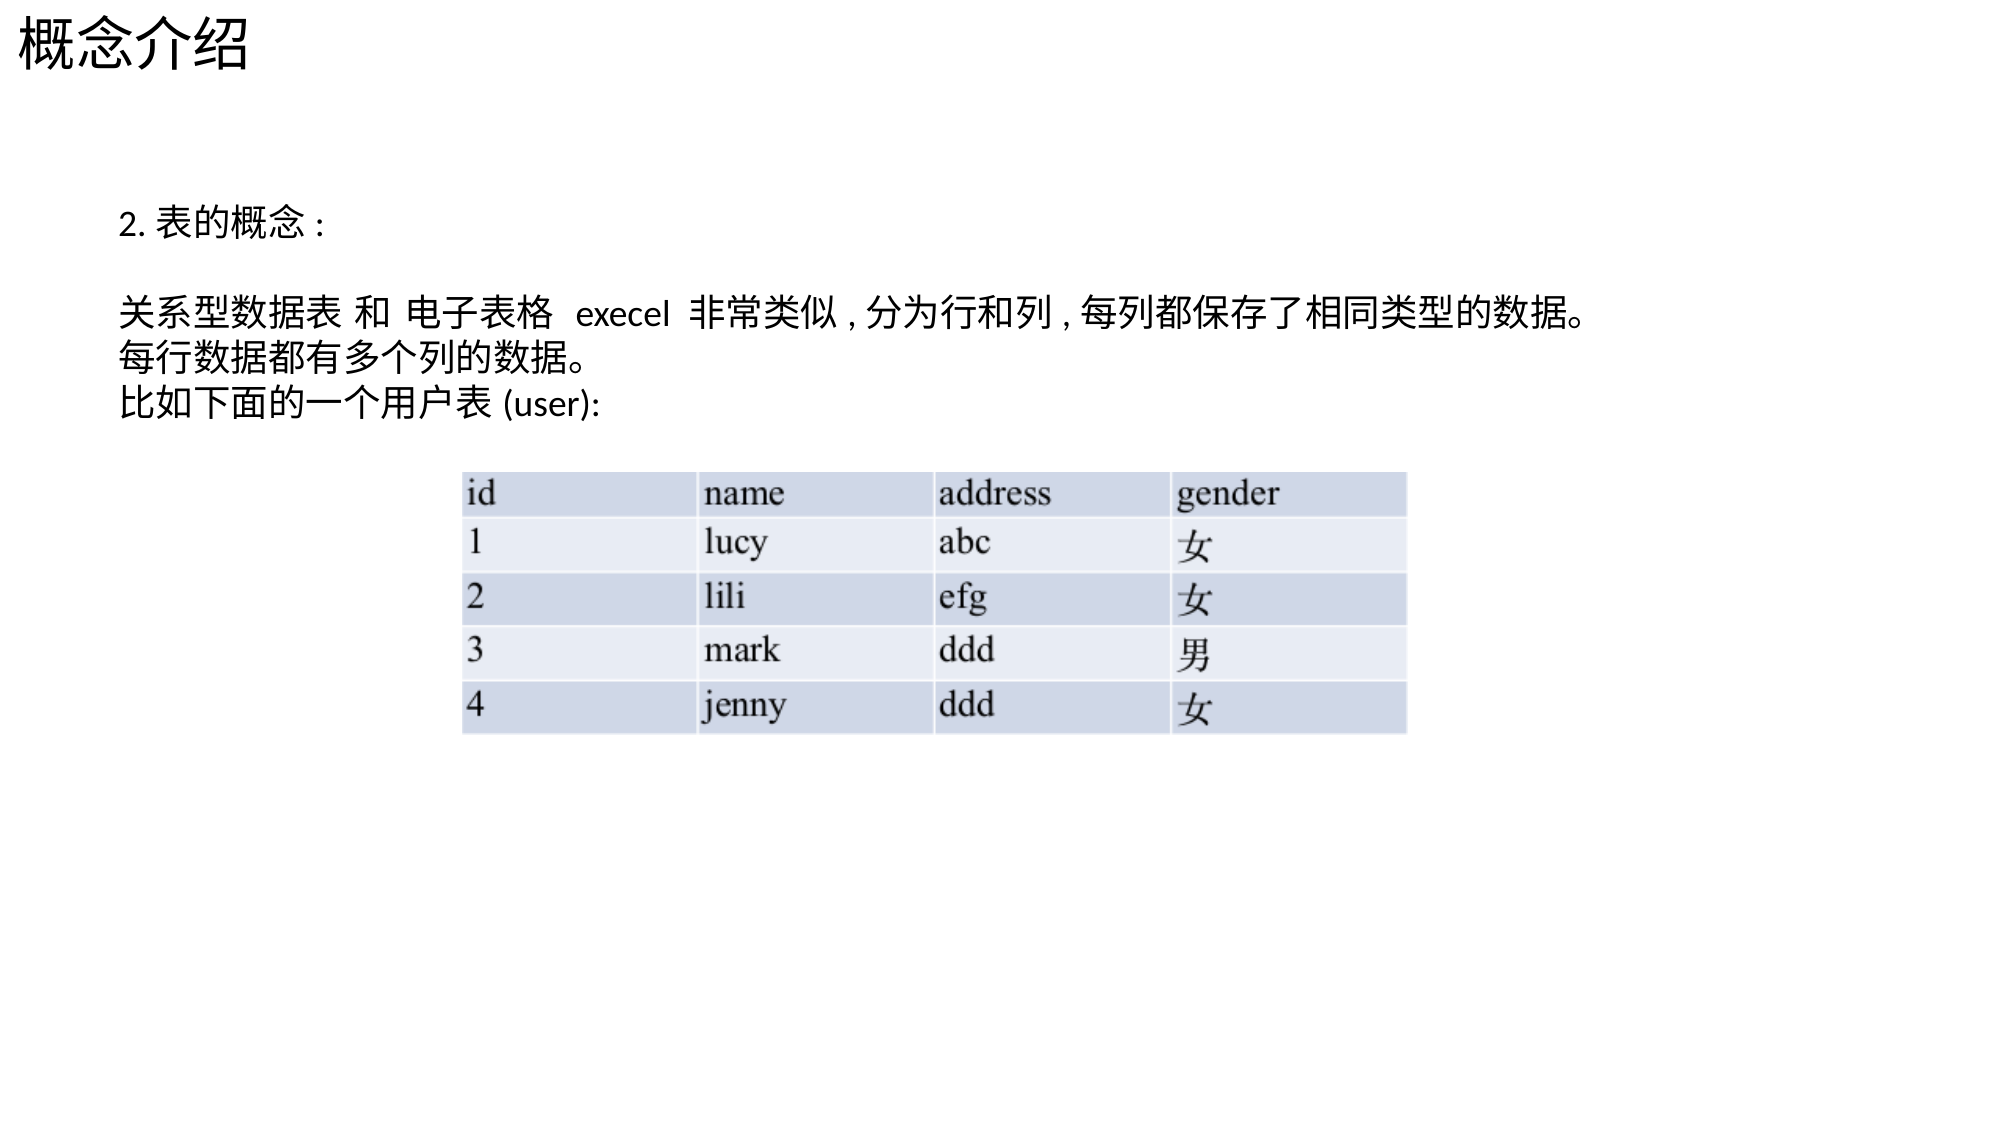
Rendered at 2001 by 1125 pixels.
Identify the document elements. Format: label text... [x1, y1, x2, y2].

text_box 概念介绍 [3, 0, 266, 85]
picture [462, 472, 1408, 735]
text_box 2.表的概念: 关系型数据表 和 电子表格 execel 非常类似,分为行和列,每列都保存了相同类型的数据。 每行数据都有多个列的数据。 比如下面的一个用户表(user): [103, 191, 1854, 431]
